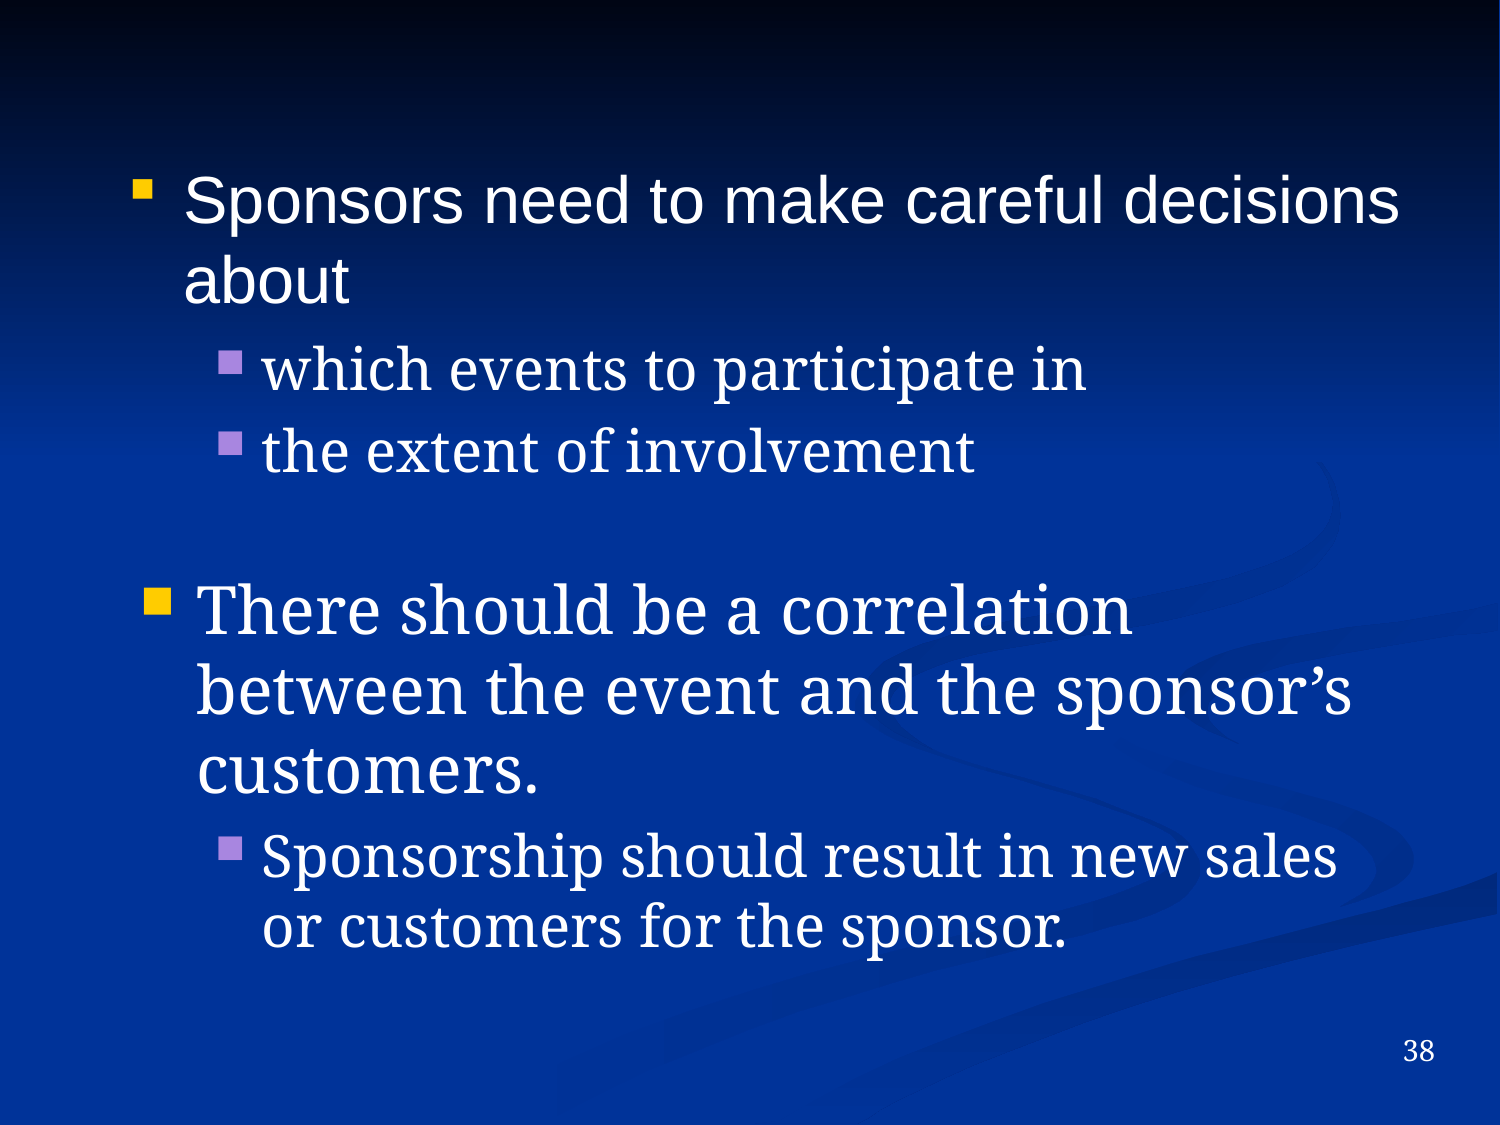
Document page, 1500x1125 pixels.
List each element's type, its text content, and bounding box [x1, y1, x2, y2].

text_box Sponsors need to make careful decisions about [112, 149, 1425, 325]
text_box 38 [1137, 1024, 1450, 1103]
list which events to participate in the extent of involvement There should be a correlation between the event and the sponsor’s customers. Sponsorship should result in new sales or customers for the sponsor. [124, 325, 1401, 1013]
